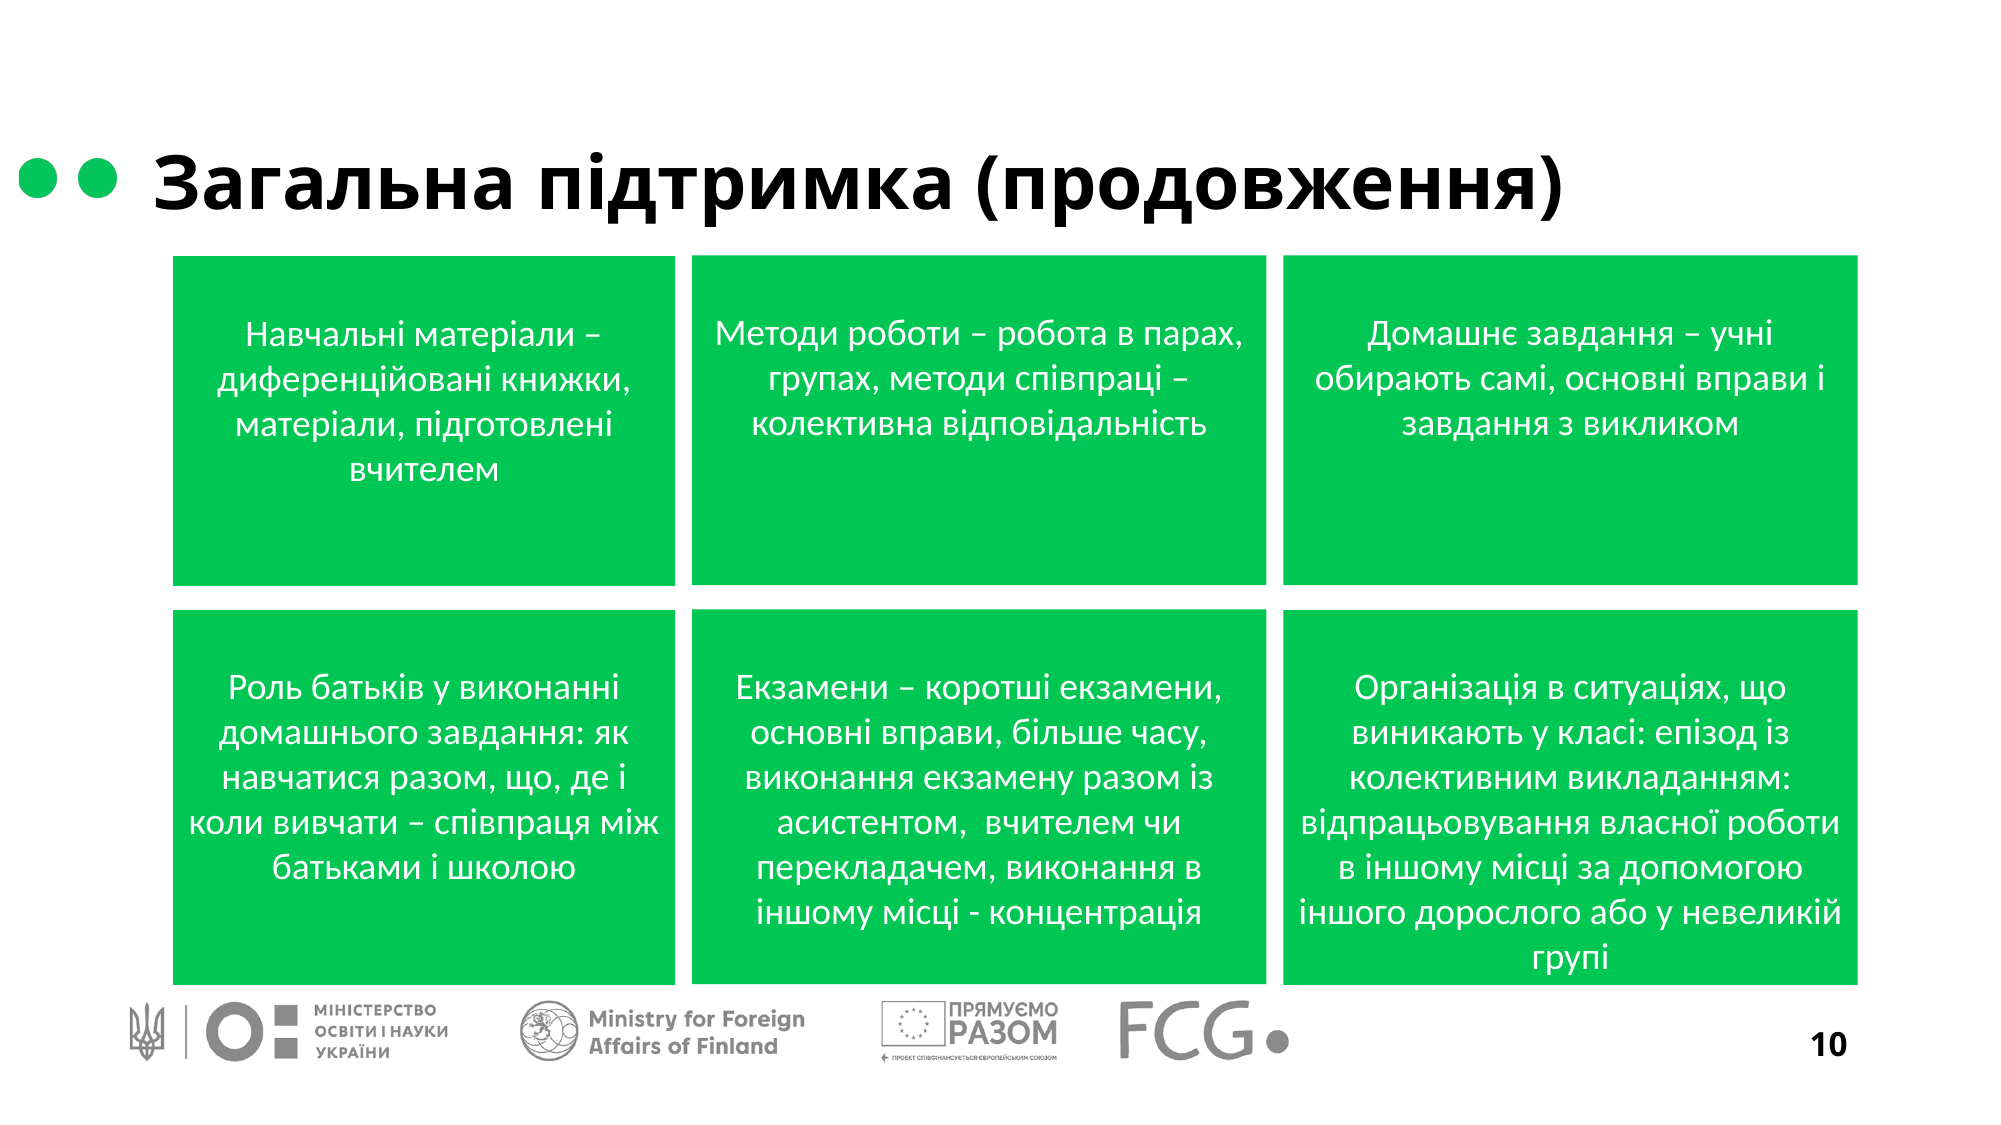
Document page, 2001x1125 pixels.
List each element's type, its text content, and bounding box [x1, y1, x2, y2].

text_box Загальна підтримка (продовження) [137, 59, 1863, 278]
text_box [173, 255, 1858, 989]
slide_number 10 [1736, 1015, 1863, 1076]
picture [18, 158, 117, 198]
picture [42, 940, 1374, 1125]
